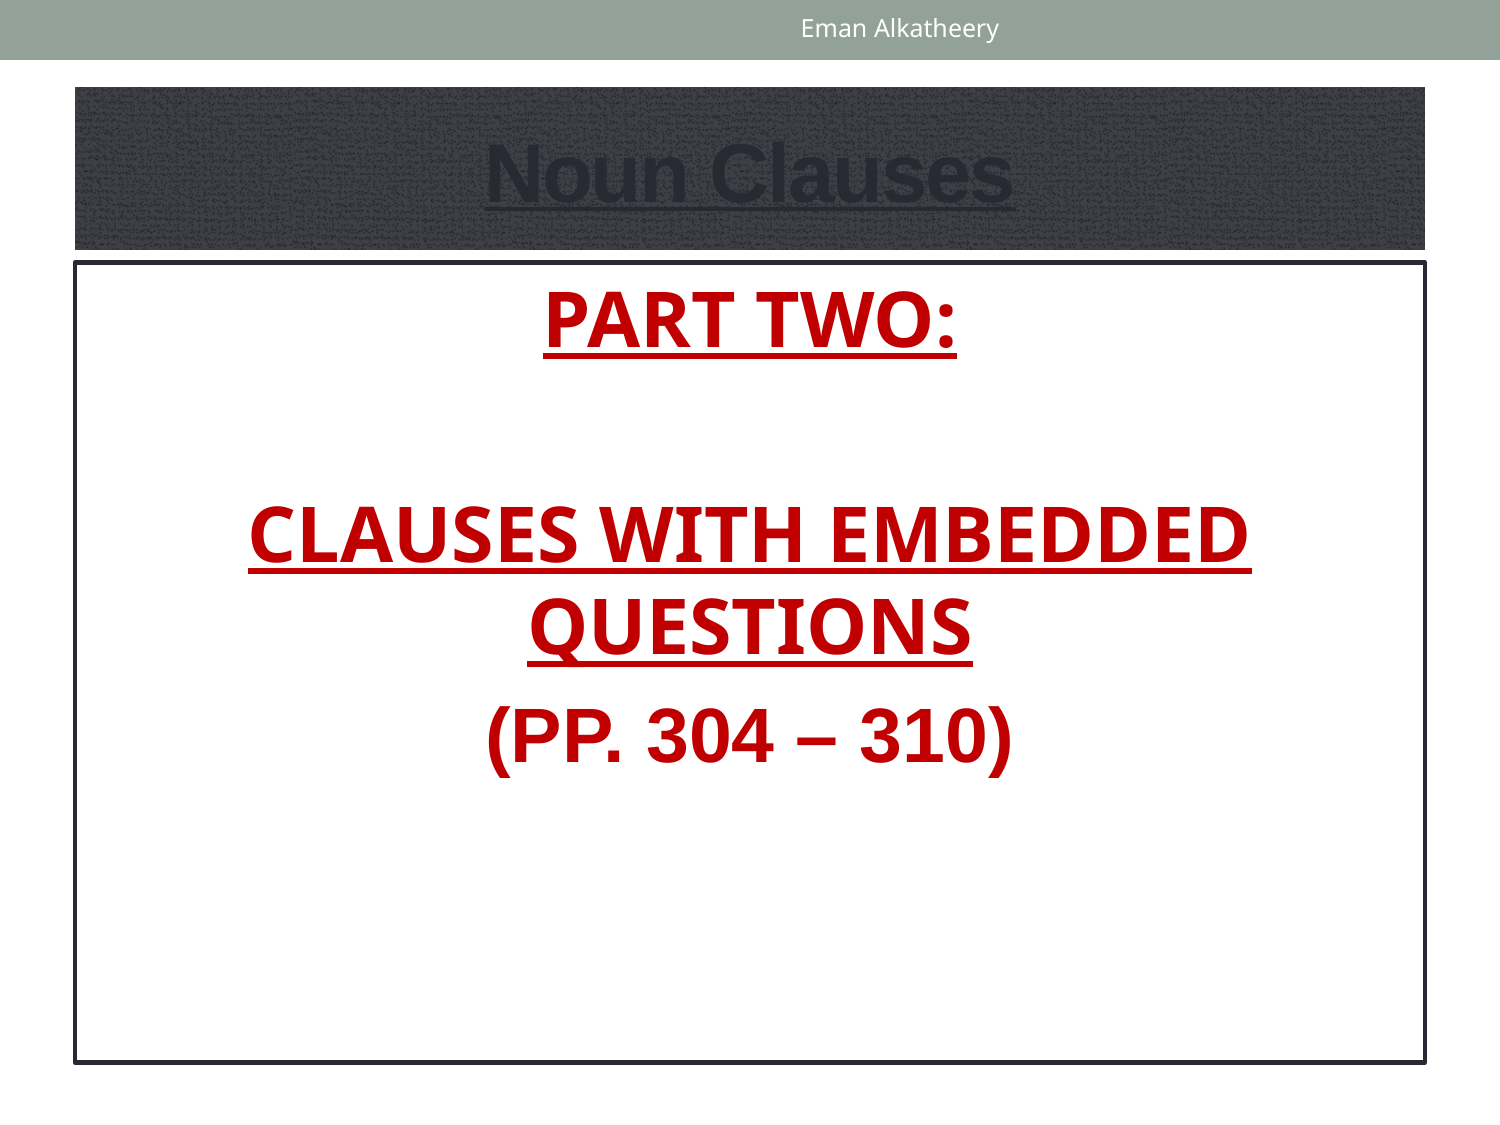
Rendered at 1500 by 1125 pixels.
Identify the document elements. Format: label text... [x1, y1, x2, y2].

list PART TWO: CLAUSES WITH EMBEDDED QUESTIONS (PP. 304 – 310) [73, 260, 1427, 1065]
footer Eman Alkatheery [562, 3, 1238, 57]
title Noun Clauses [75, 87, 1425, 250]
